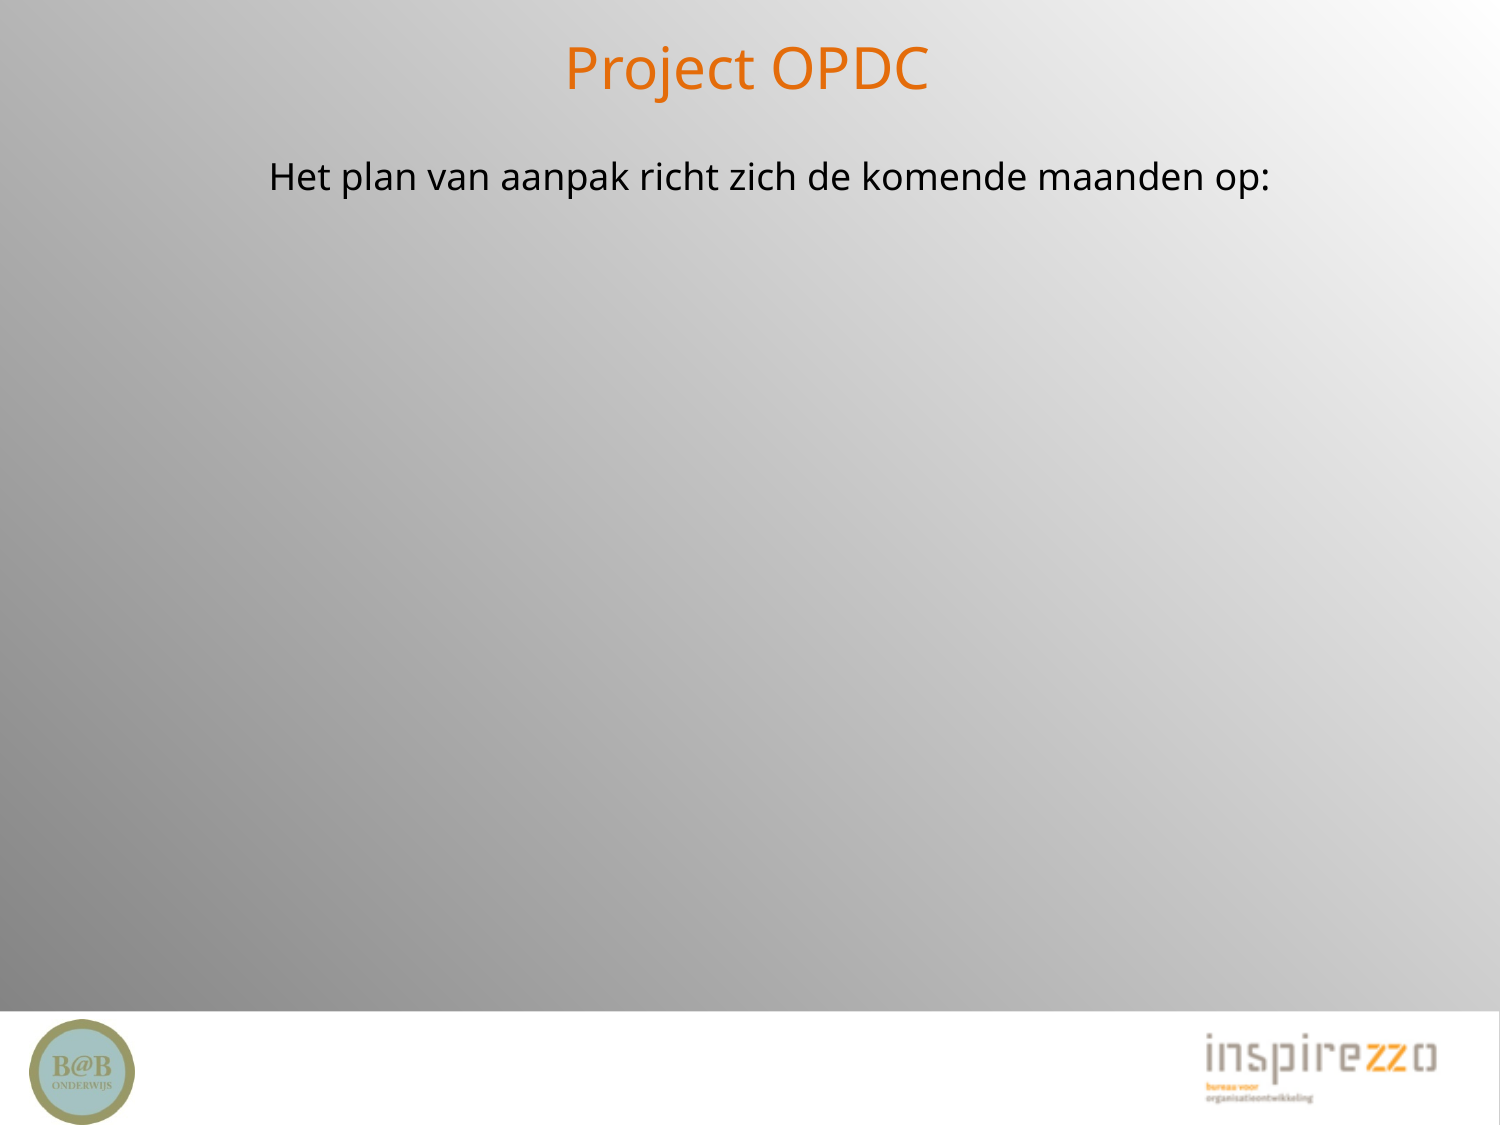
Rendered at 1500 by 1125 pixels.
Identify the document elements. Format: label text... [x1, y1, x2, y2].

picture [1091, 1015, 1494, 1123]
text_box [0, 1009, 1500, 1125]
text_box Project OPDC [18, 23, 1478, 109]
text_box Het plan van aanpak richt zich de komende maanden op: [253, 145, 1306, 341]
picture [29, 1019, 136, 1125]
